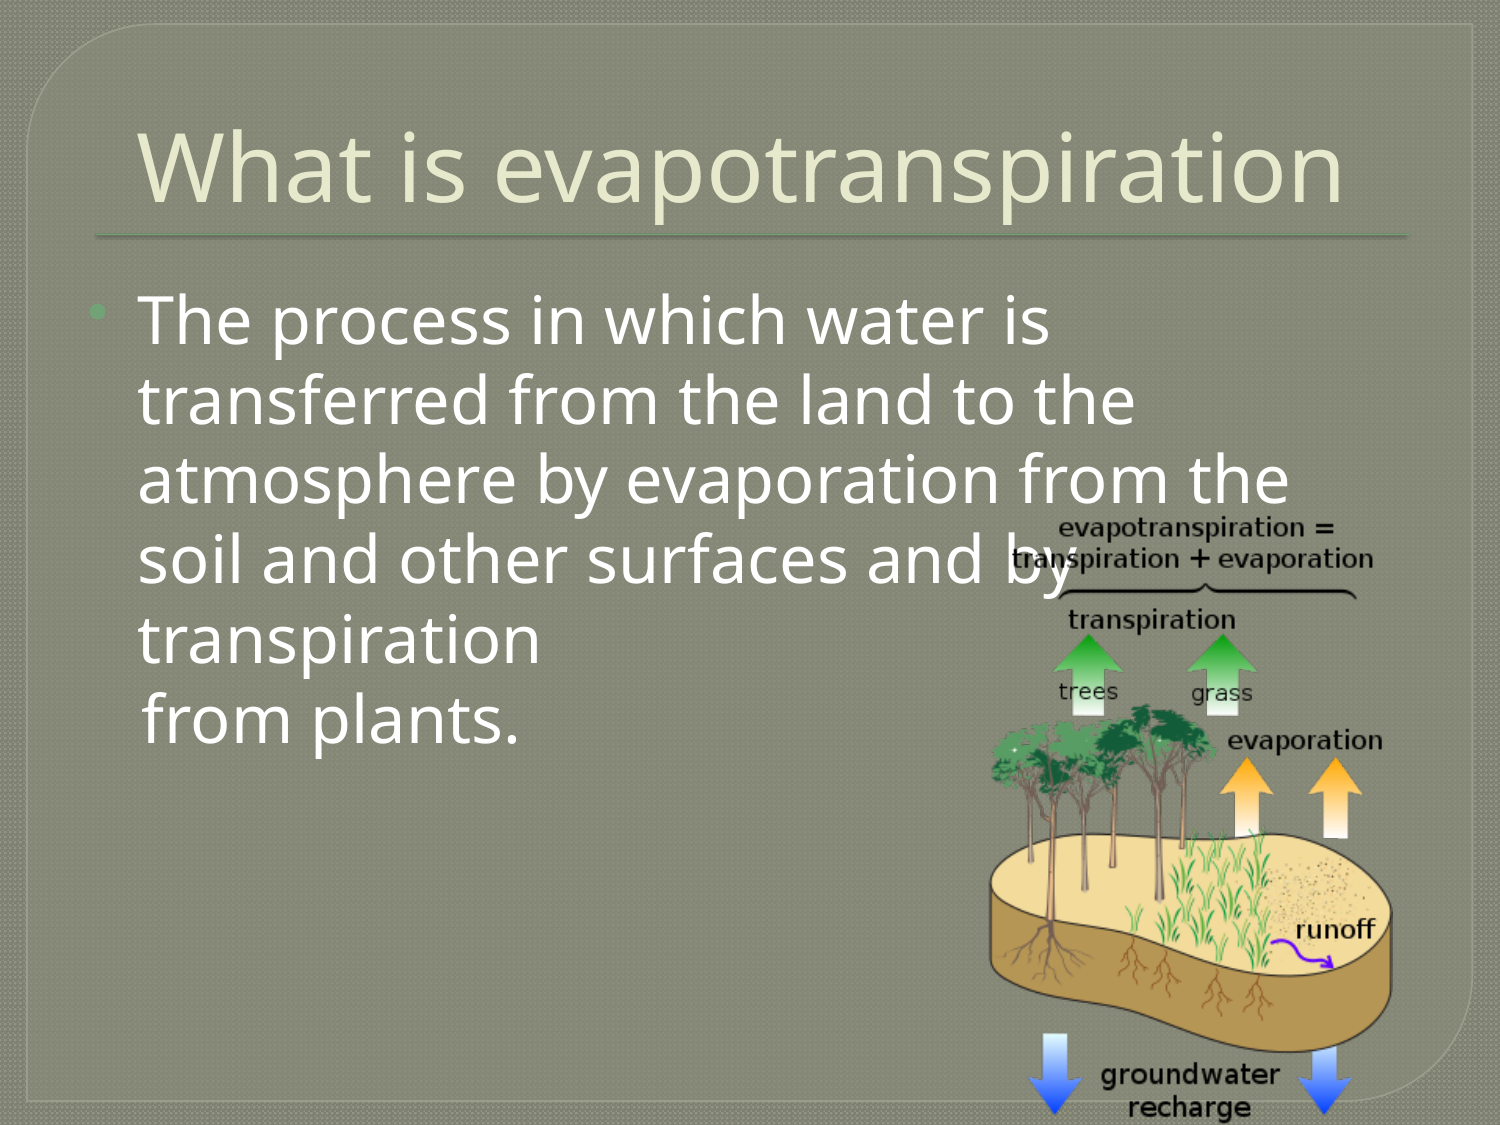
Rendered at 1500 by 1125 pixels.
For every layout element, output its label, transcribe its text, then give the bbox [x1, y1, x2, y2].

list The process in which water is transferred from the land to the atmosphere by evaporation from the soil and other surfaces and by transpiration from plants. [75, 270, 1425, 1013]
title What is evapotranspiration [75, 41, 1425, 230]
picture [985, 507, 1393, 1125]
